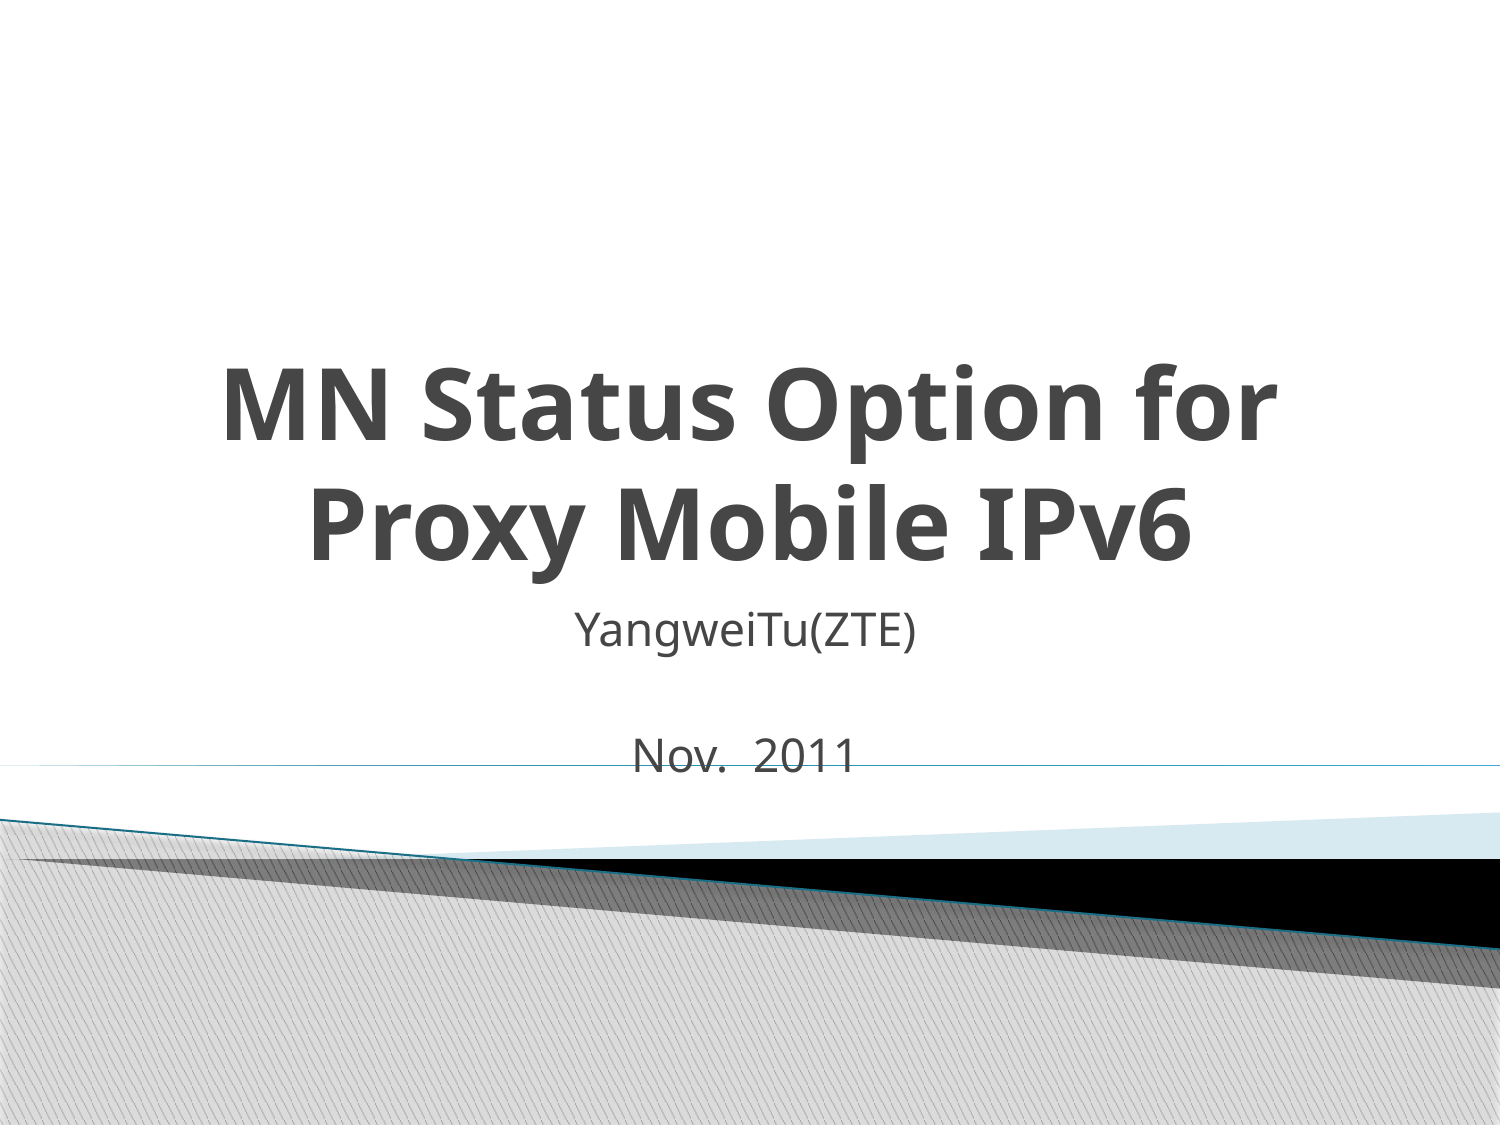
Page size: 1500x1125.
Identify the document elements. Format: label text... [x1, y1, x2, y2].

subtitle YangweiTu(ZTE) Nov. 2011 [112, 592, 1388, 790]
title MN Status Option for Proxy Mobile IPv6 [112, 287, 1388, 588]
picture [5, 859, 1500, 989]
